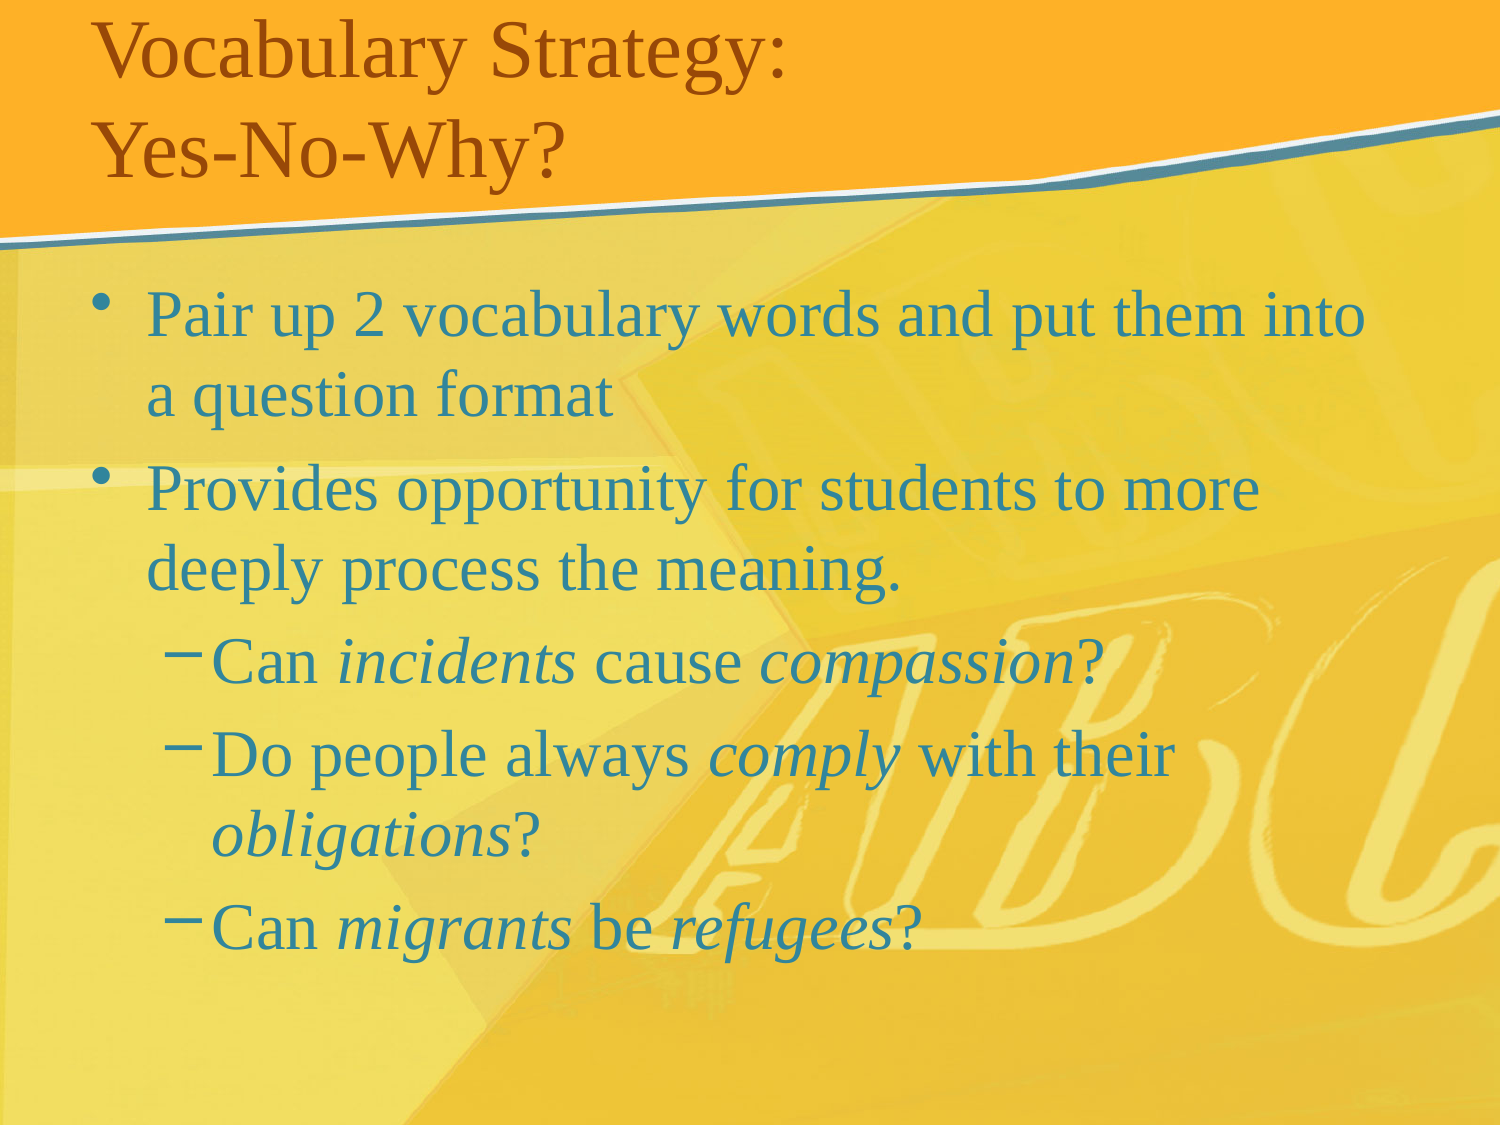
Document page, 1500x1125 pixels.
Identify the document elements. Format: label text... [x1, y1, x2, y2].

list Pair up 2 vocabulary words and put them into a question format Provides opportunity for students to more deeply process the meaning. Can incidents cause compassion? Do people always comply with their obligations? Can migrants be refugees? [74, 262, 1426, 1006]
picture [0, 0, 1500, 1125]
title Vocabulary Strategy: Yes-No-Why? [74, 0, 1426, 188]
